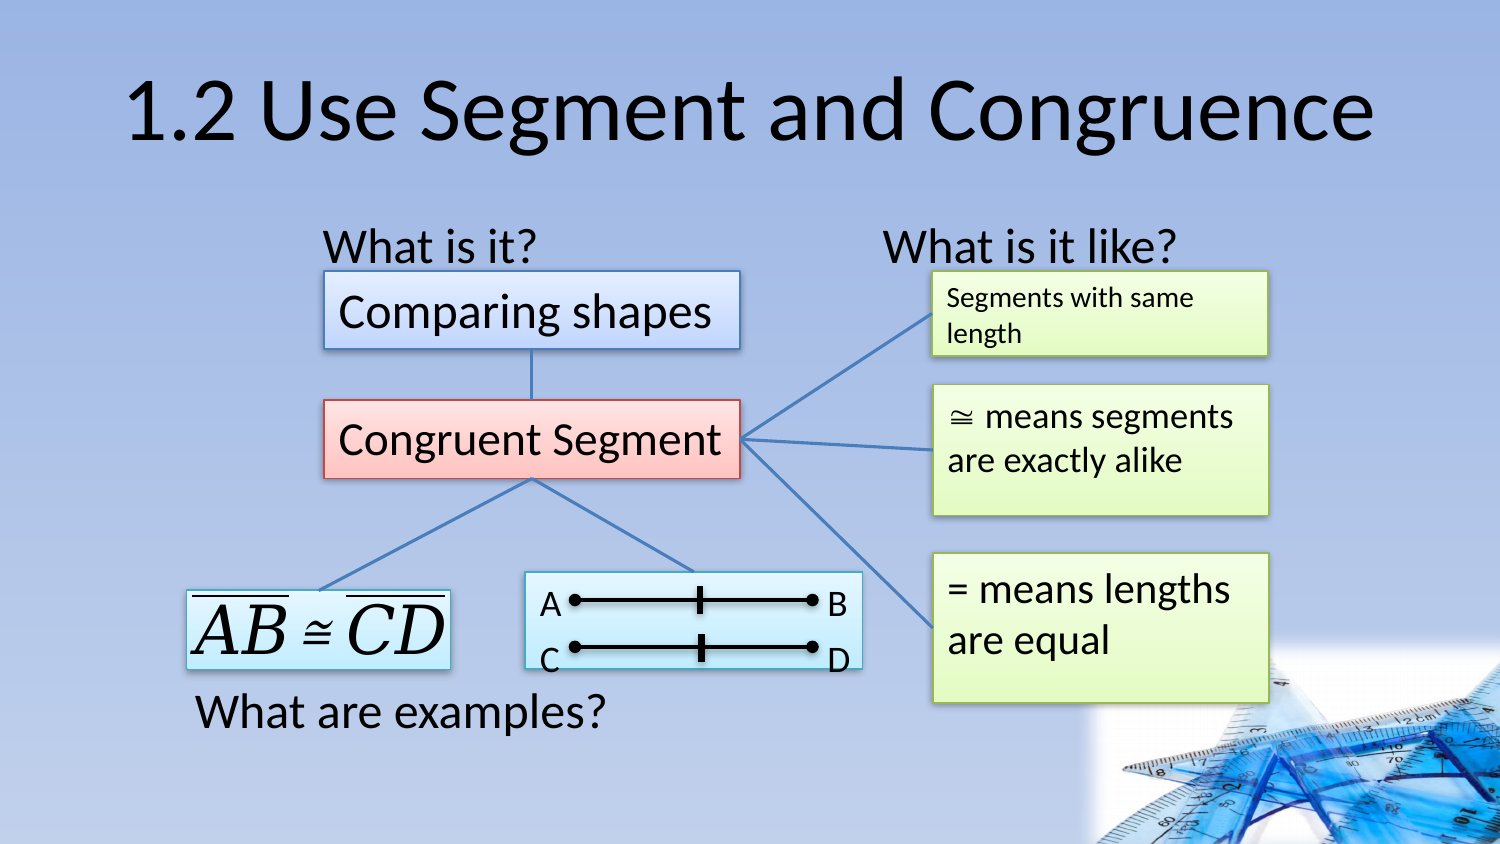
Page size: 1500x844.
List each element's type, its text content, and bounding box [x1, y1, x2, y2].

text_box What is it like? [867, 206, 1300, 281]
text_box Congruent Segment [323, 408, 733, 476]
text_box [323, 270, 738, 401]
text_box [187, 478, 522, 670]
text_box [739, 439, 1270, 704]
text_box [524, 478, 734, 689]
picture [1102, 656, 1500, 838]
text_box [739, 384, 1270, 439]
text_box What are examples? [180, 671, 980, 747]
title 1.2 Use Segment and Congruence [75, 33, 1425, 175]
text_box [739, 270, 1269, 383]
text_box What is it? [307, 206, 740, 281]
